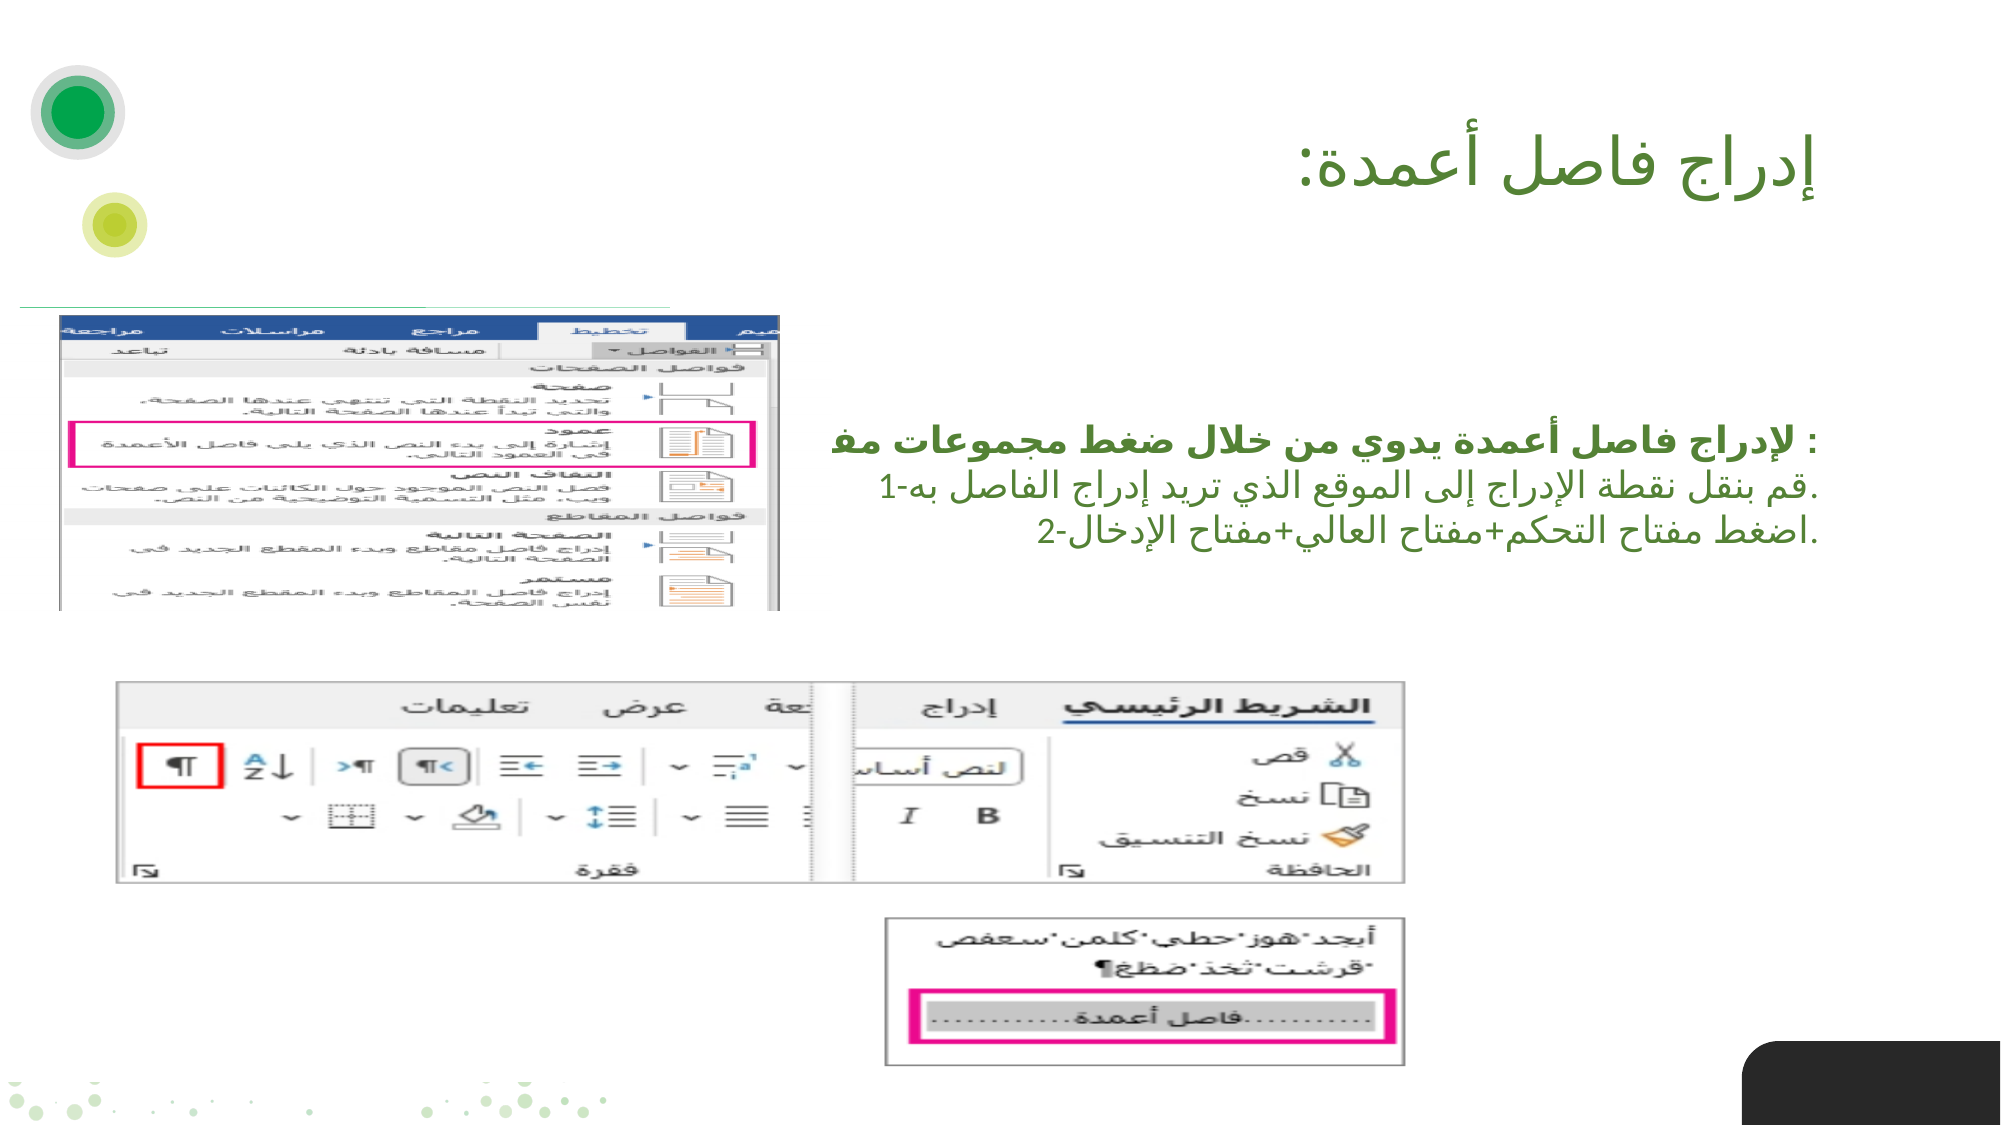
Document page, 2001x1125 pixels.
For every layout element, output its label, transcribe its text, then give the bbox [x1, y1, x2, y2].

picture [0, 308, 832, 611]
title إدراج فاصل أعمدة: [311, 52, 1834, 276]
picture [0, 677, 1550, 1082]
text_box -لإدراج فاصل أعمدة يدوي من خلال ضغط مجموعات مفاتيح : 1-قم بنقل نقطة الإدراج إلى الموقع الذي تريد إدراج الفاصل به. 2-اضغط مفتاح التحكم+مفتاح العالي+مفتاح الإدخال. [832, 408, 1834, 559]
